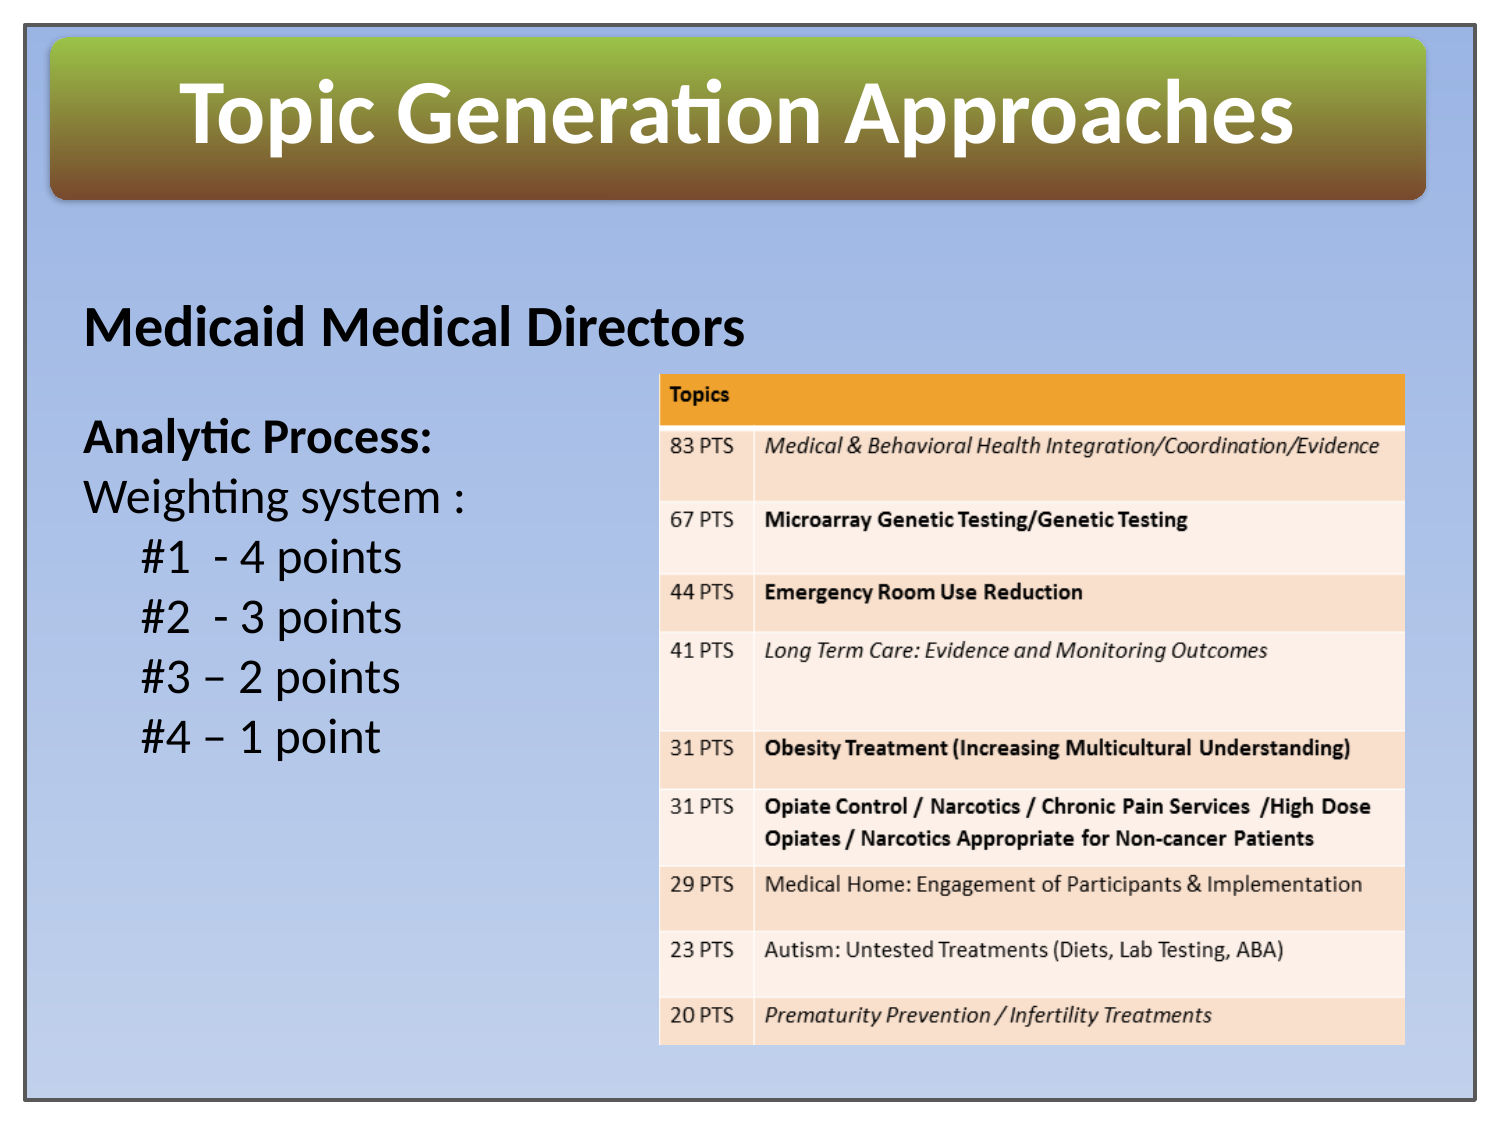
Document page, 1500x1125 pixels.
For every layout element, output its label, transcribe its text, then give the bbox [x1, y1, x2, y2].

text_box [49, 37, 1426, 201]
picture [659, 374, 1406, 1046]
text_box Medicaid Medical Directors Analytic Process: Weighting system : #1 - 4 points #2 - 3 points #3 – 2 points #4 – 1 point [50, 280, 1500, 771]
